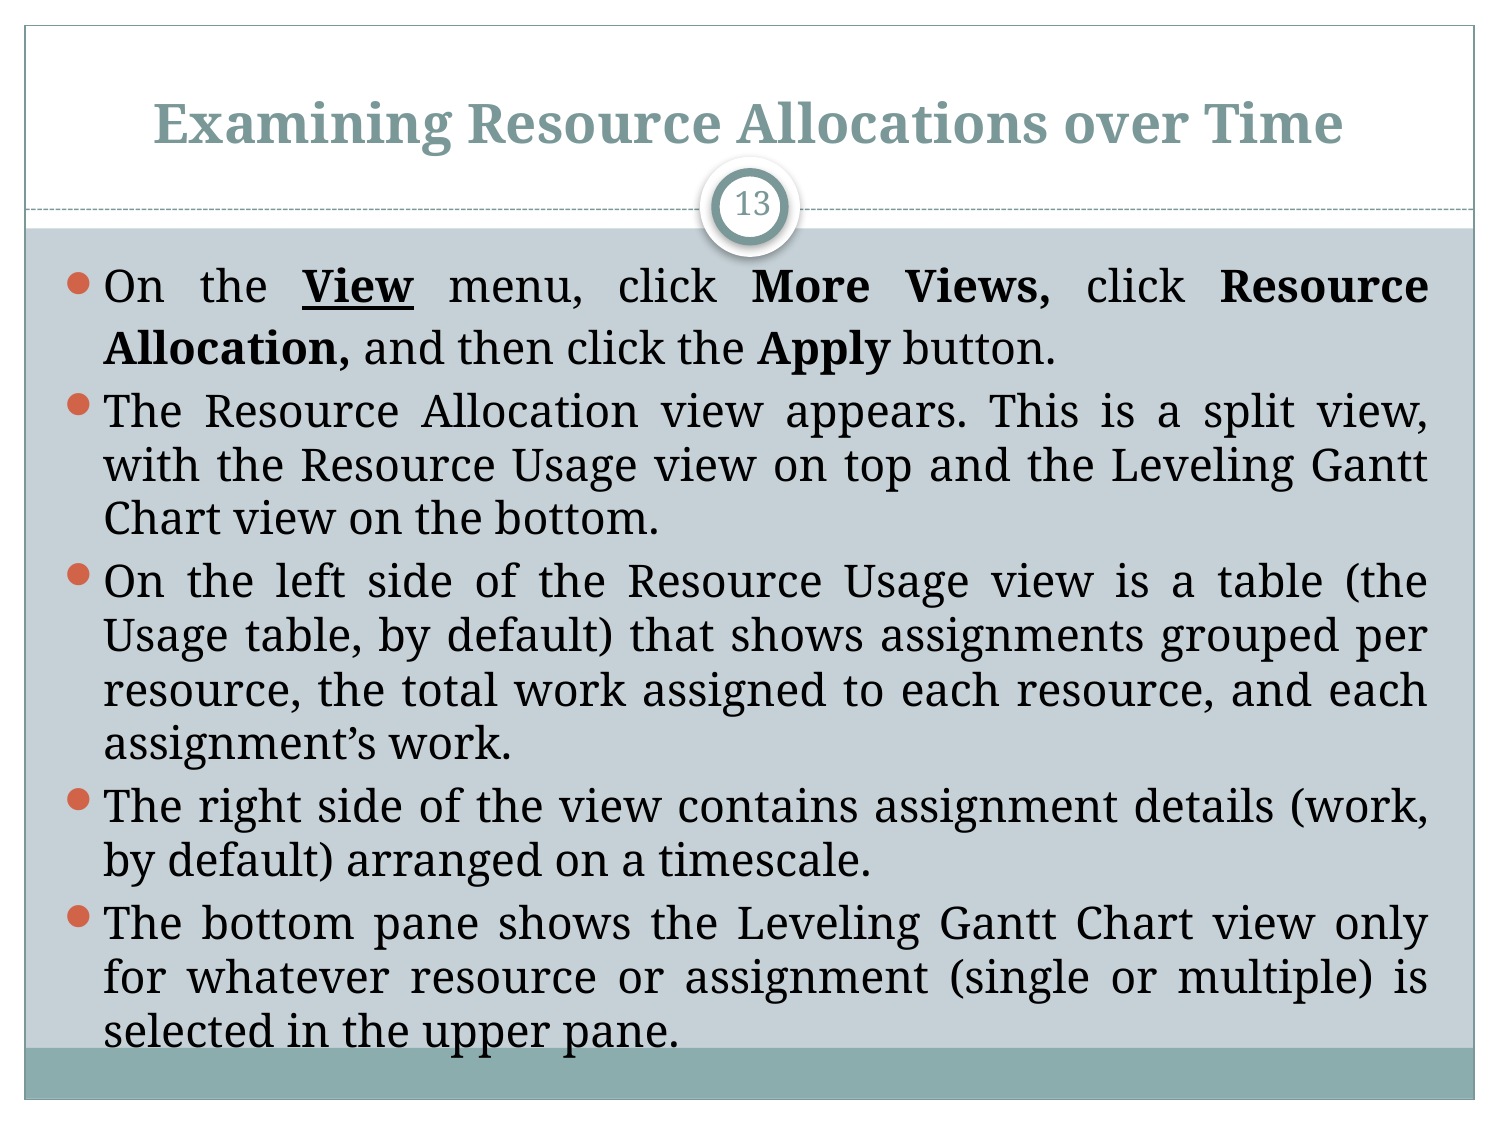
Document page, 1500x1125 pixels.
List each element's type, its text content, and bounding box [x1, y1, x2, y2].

title Examining Resource Allocations over Time [49, 37, 1450, 162]
slide_number 13 [715, 168, 791, 241]
list On the View menu, click More Views, click Resource Allocation, and then click the Apply button. The Resource Allocation view appears. This is a split view, with the Resource Usage view on top and the Leveling Gantt Chart view on the bottom. On the left side of the Resource Usage view is a table (the Usage table, by default) that shows assignments grouped per resource, the total work assigned to each resource, and each assignment’s work. The right side of the view contains assignment details (work, by default) arranged on a timescale. The bottom pane shows the Leveling Gantt Chart view only for whatever resource or assignment (single or multiple) is selected in the upper pane. [49, 250, 1445, 1075]
